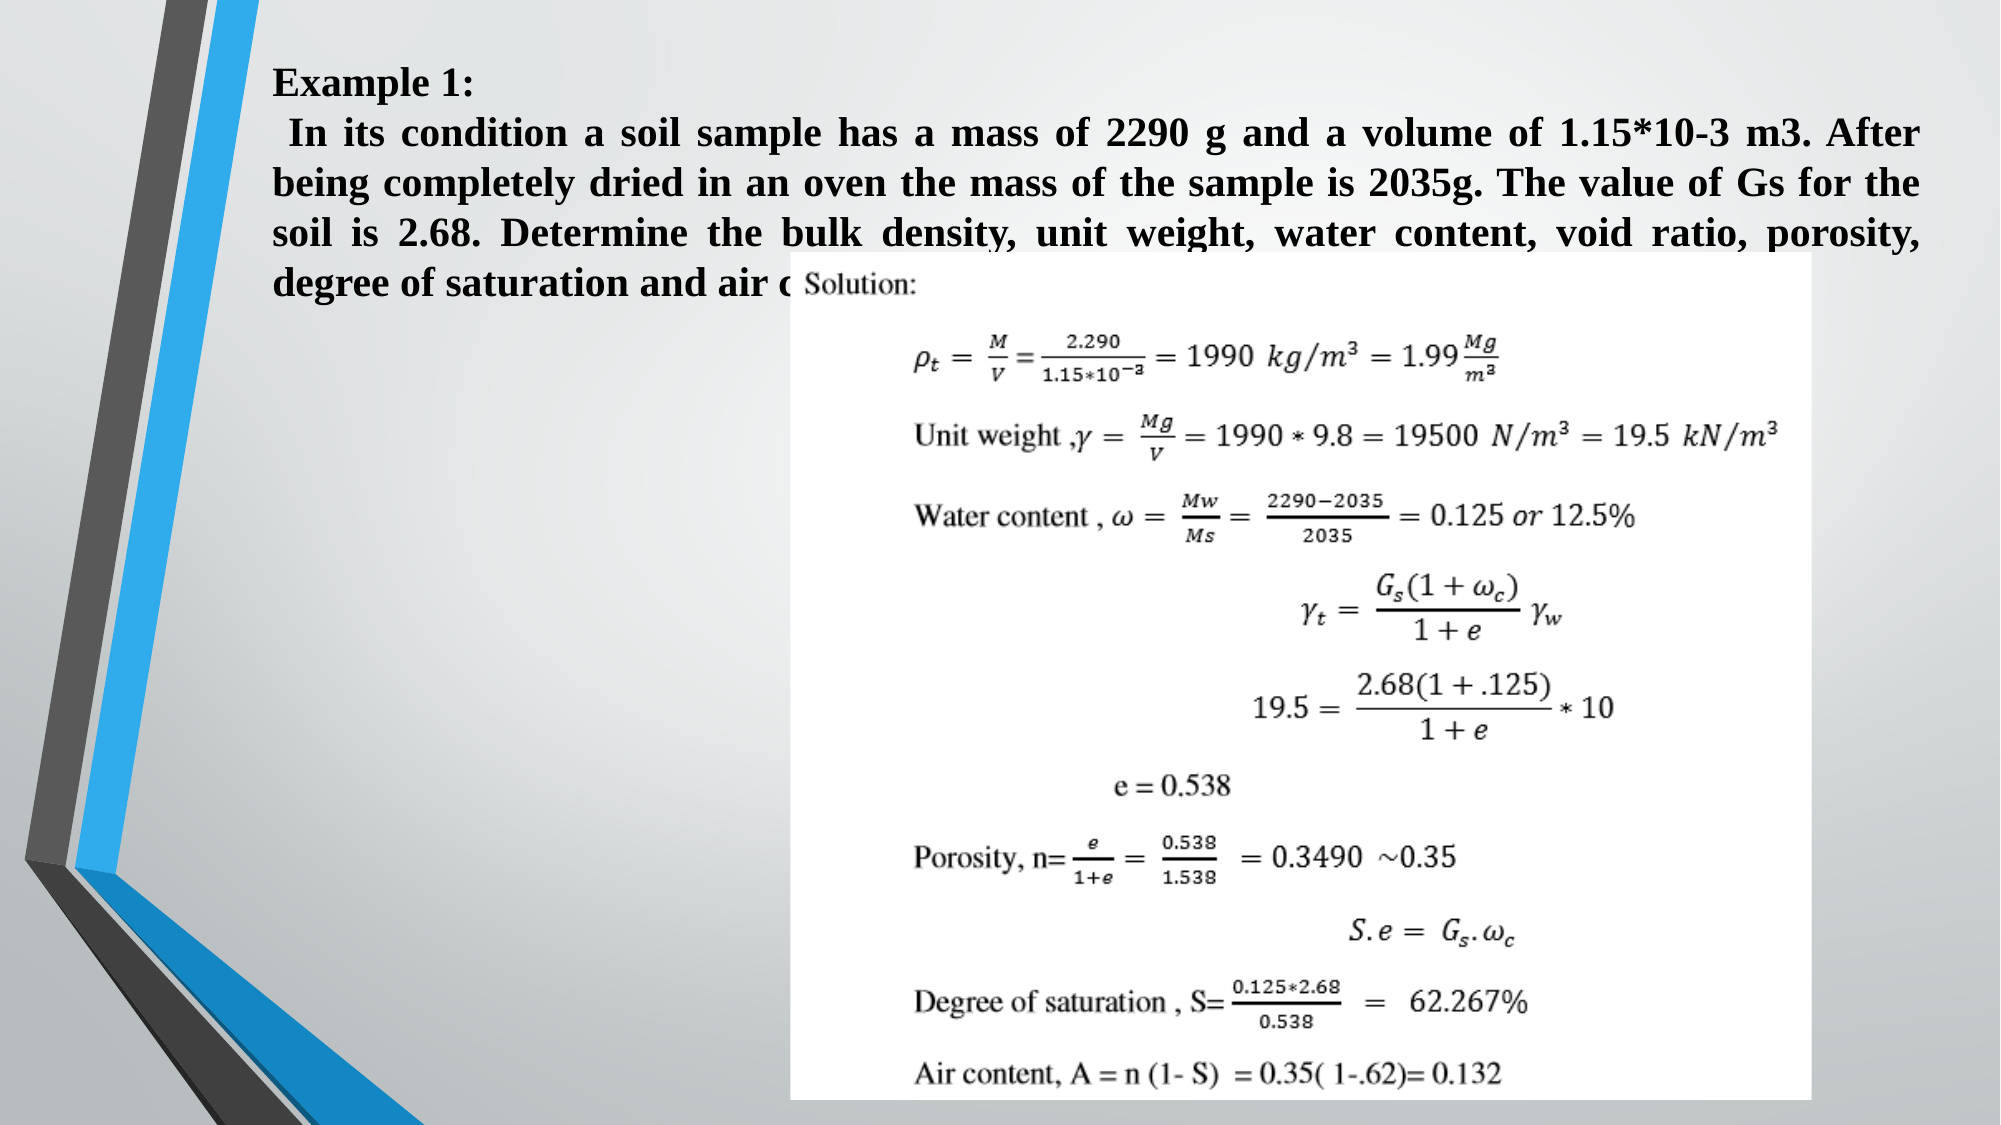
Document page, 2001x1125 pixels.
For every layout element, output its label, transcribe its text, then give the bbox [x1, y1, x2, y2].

picture [790, 251, 1812, 1101]
text_box Example 1: In its condition a soil sample has a mass of 2290 g and a volume of 1.15*10-3 m3. After being completely dried in an oven the mass of the sample is 2035g. The value of Gs for the soil is 2.68. Determine the bulk density, unit weight, water content, void ratio, porosity, degree of saturation and air content. [257, 47, 1937, 312]
